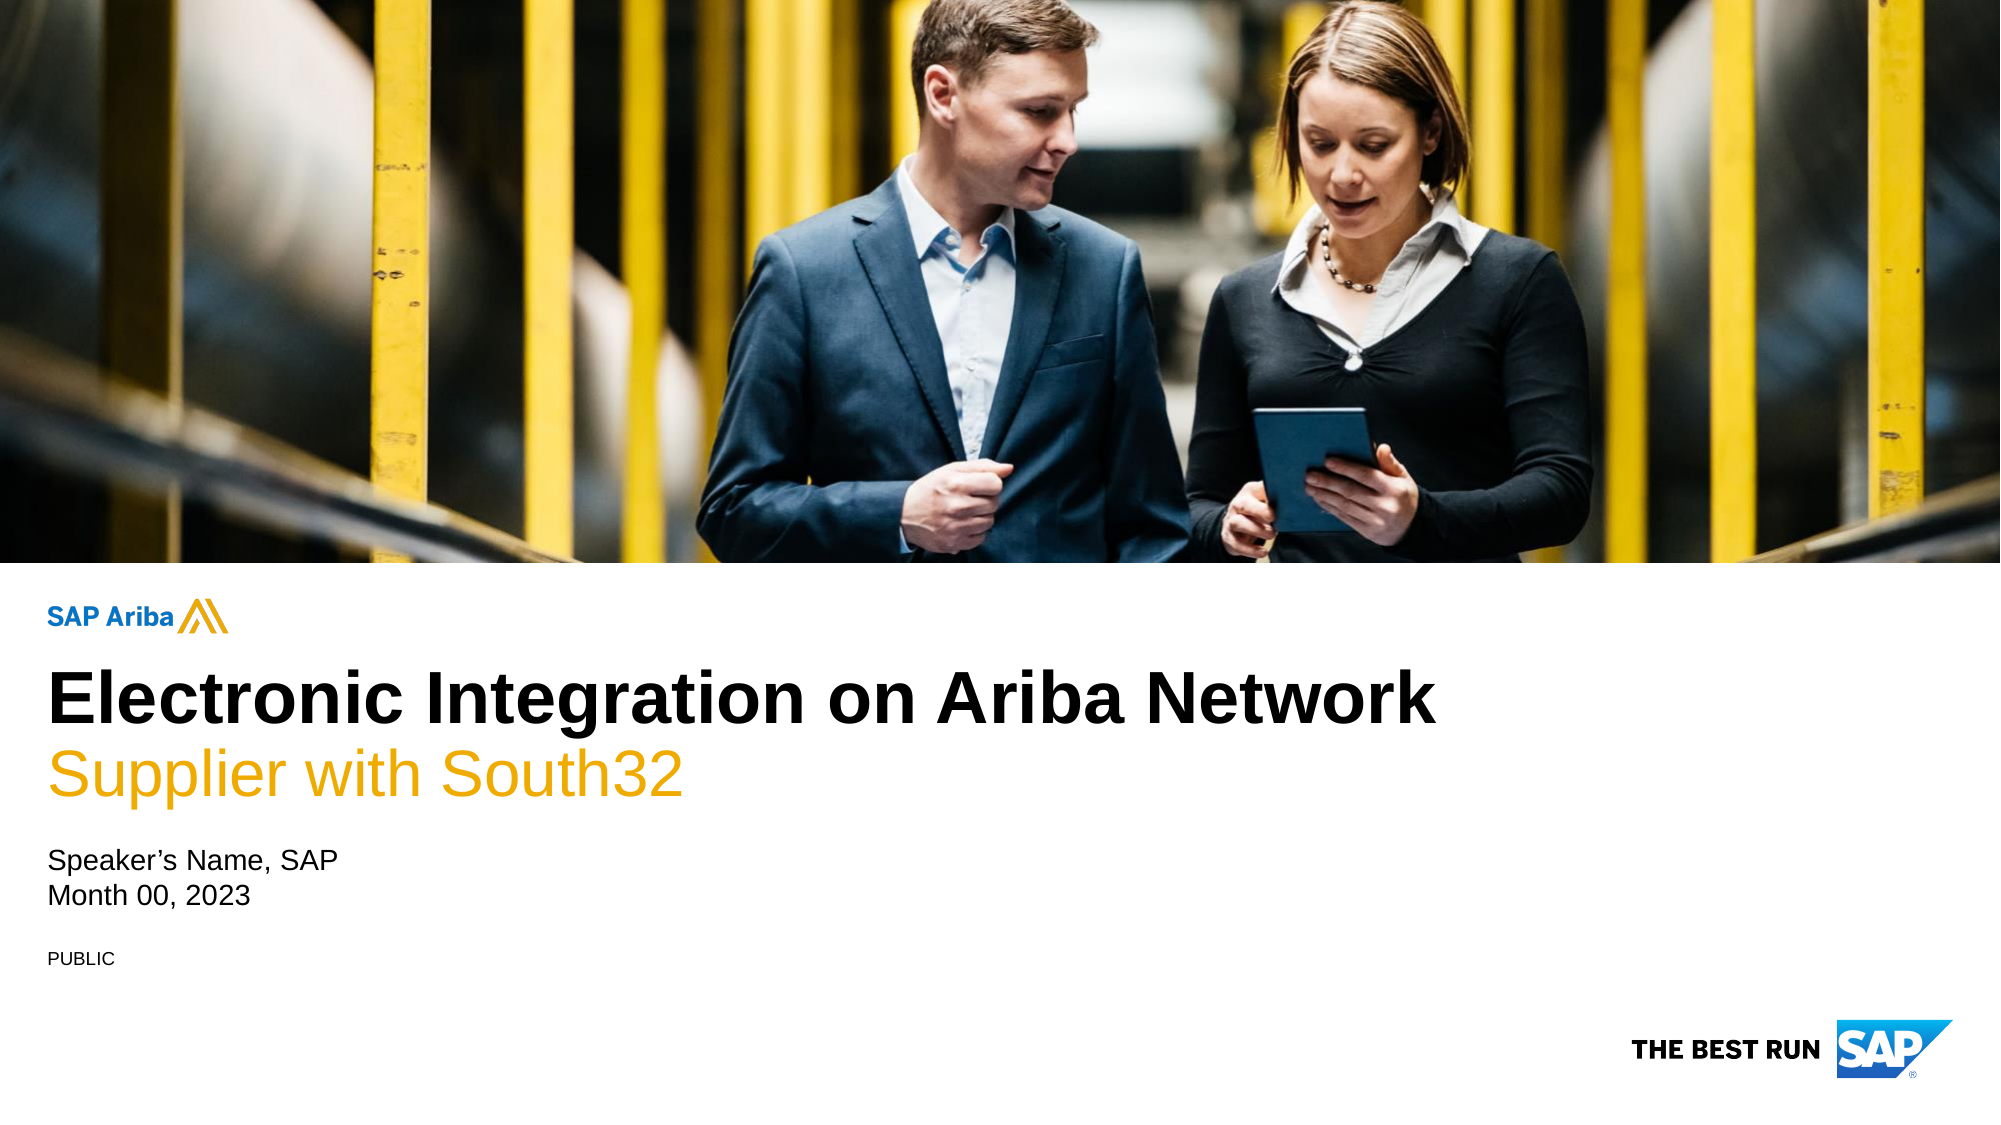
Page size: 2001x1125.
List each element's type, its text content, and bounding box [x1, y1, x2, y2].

picture [0, 0, 2000, 563]
subtitle Speaker’s Name, SAP Month 00, 2023 [47, 841, 1835, 913]
picture [1631, 1019, 1954, 1079]
title Electronic Integration on Ariba Network Supplier with South32 [47, 660, 1835, 824]
picture [47, 598, 229, 634]
